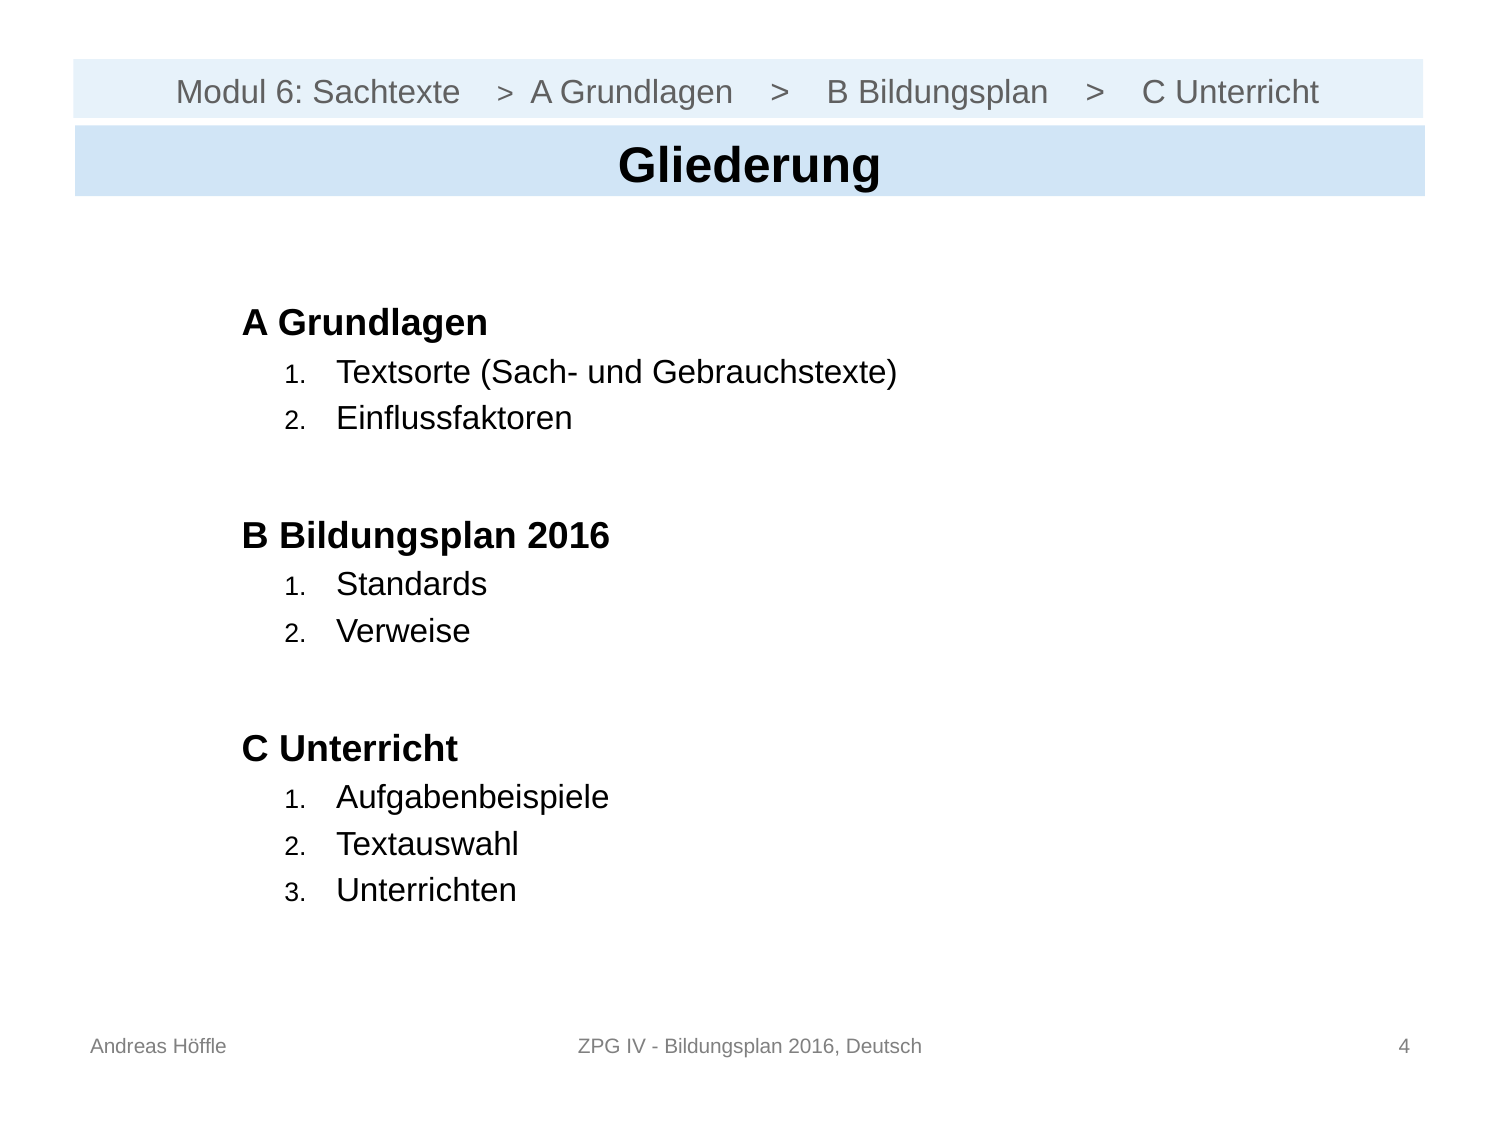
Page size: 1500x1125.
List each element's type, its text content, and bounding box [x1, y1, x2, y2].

slide_number Andreas Höffle [74, 1024, 426, 1101]
text_box B Bildungsplan 2016 Standards Verweise [76, 503, 1427, 681]
text_box C Unterricht Aufgabenbeispiele Textauswahl Unterrichten [76, 716, 1427, 923]
title Modul 6: Sachtexte > A Grundlagen > B Bildungsplan > C Unterricht [73, 58, 1424, 119]
footer ZPG IV - Bildungsplan 2016, Deutsch [512, 1024, 988, 1101]
slide_number 3 [1074, 1024, 1426, 1101]
list Gliederung [74, 125, 1426, 197]
text_box A Grundlagen Textsorte (Sach- und Gebrauchstexte) Einflussfaktoren [76, 290, 1427, 498]
